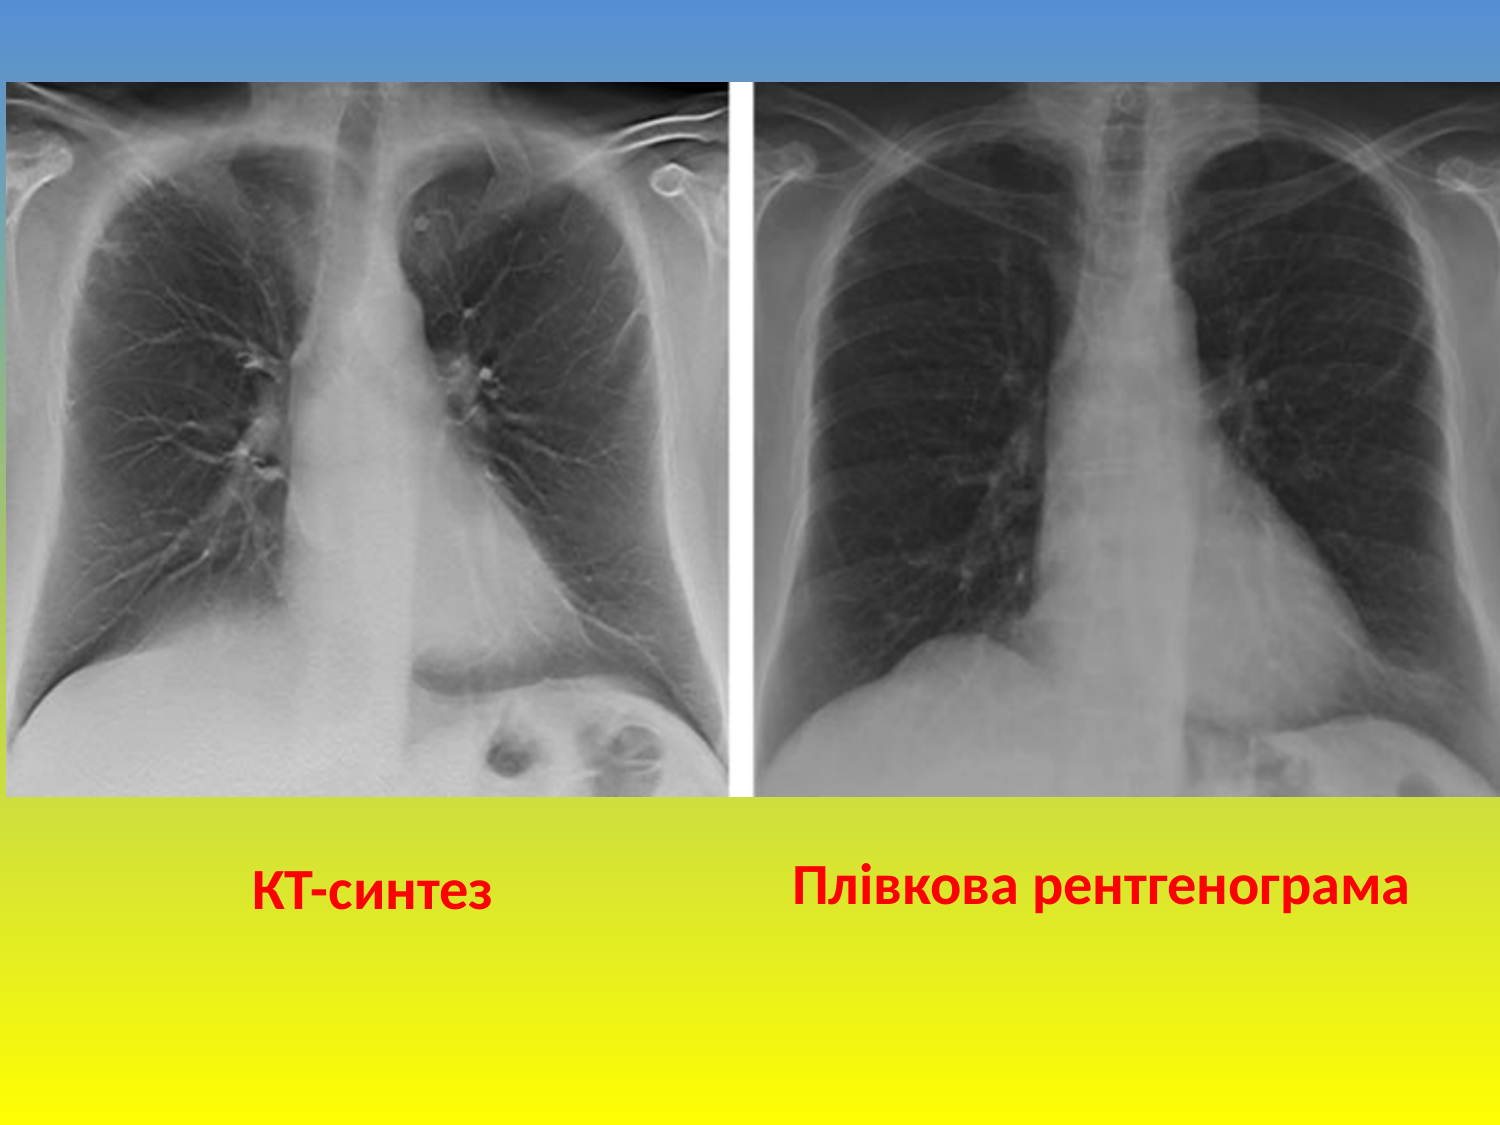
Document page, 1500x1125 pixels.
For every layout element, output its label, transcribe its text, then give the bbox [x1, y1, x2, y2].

picture [5, 82, 1500, 798]
text_box КТ-синтез [237, 843, 509, 929]
text_box Плівкова рентгенограма [777, 838, 1426, 924]
